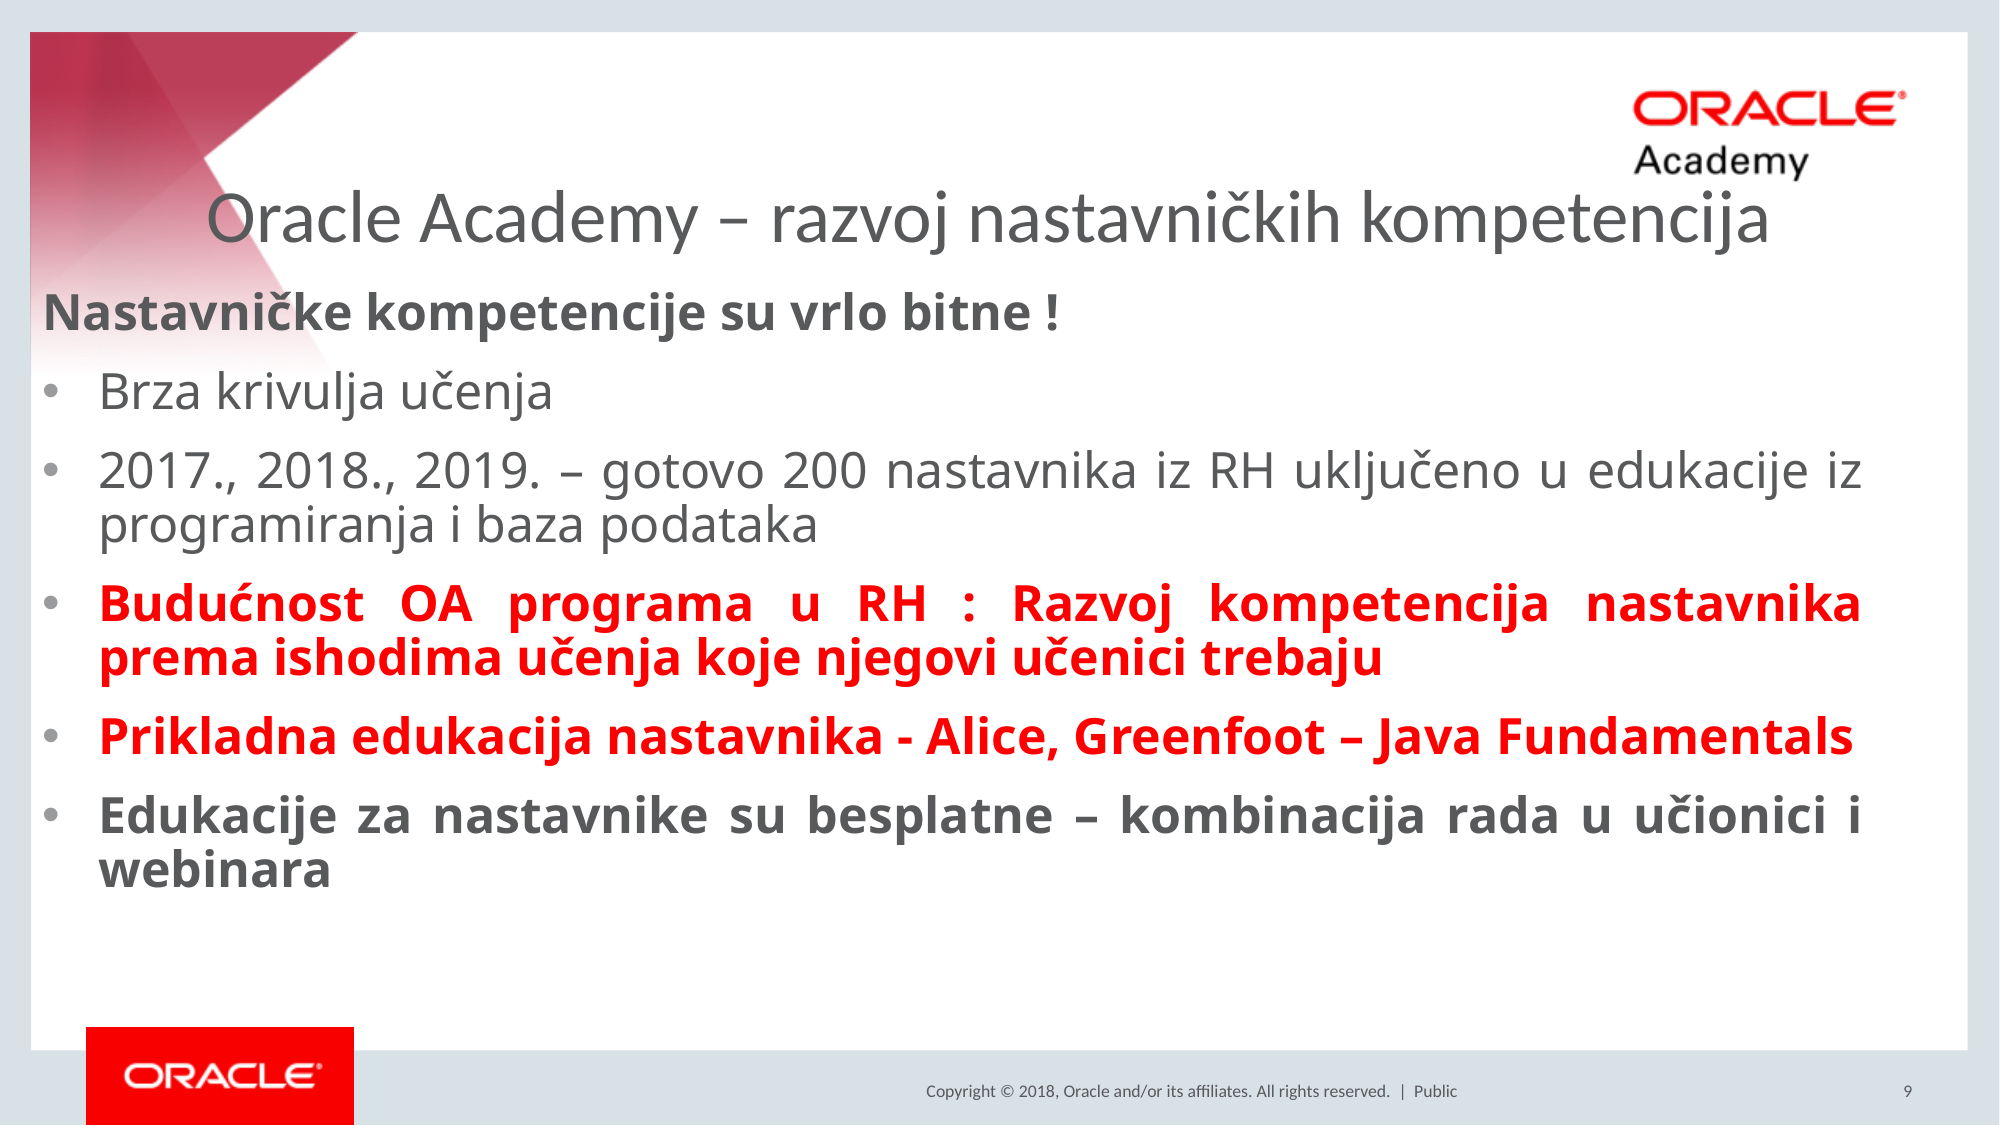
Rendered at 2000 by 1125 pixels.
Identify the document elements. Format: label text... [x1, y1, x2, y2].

text_box Nastavničke kompetencije su vrlo bitne ! Brza krivulja učenja 2017., 2018., 2019. – gotovo 200 nastavnika iz RH uključeno u edukacije iz programiranja i baza podataka Budućnost OA programa u RH : Razvoj kompetencija nastavnika prema ishodima učenja koje njegovi učenici trebaju Prikladna edukacija nastavnika - Alice, Greenfoot – Java Fundamentals Edukacije za nastavnike su besplatne – kombinacija rada u učionici i webinara [42, 287, 1864, 940]
footer Public [1414, 1075, 1857, 1106]
slide_number 9 [1857, 1075, 1913, 1106]
picture [86, 1027, 354, 1125]
text_box [990, 286, 1939, 938]
picture [30, 32, 358, 378]
picture [1600, 57, 1931, 111]
title Oracle Academy – razvoj nastavničkih kompetencija [206, 111, 2000, 258]
